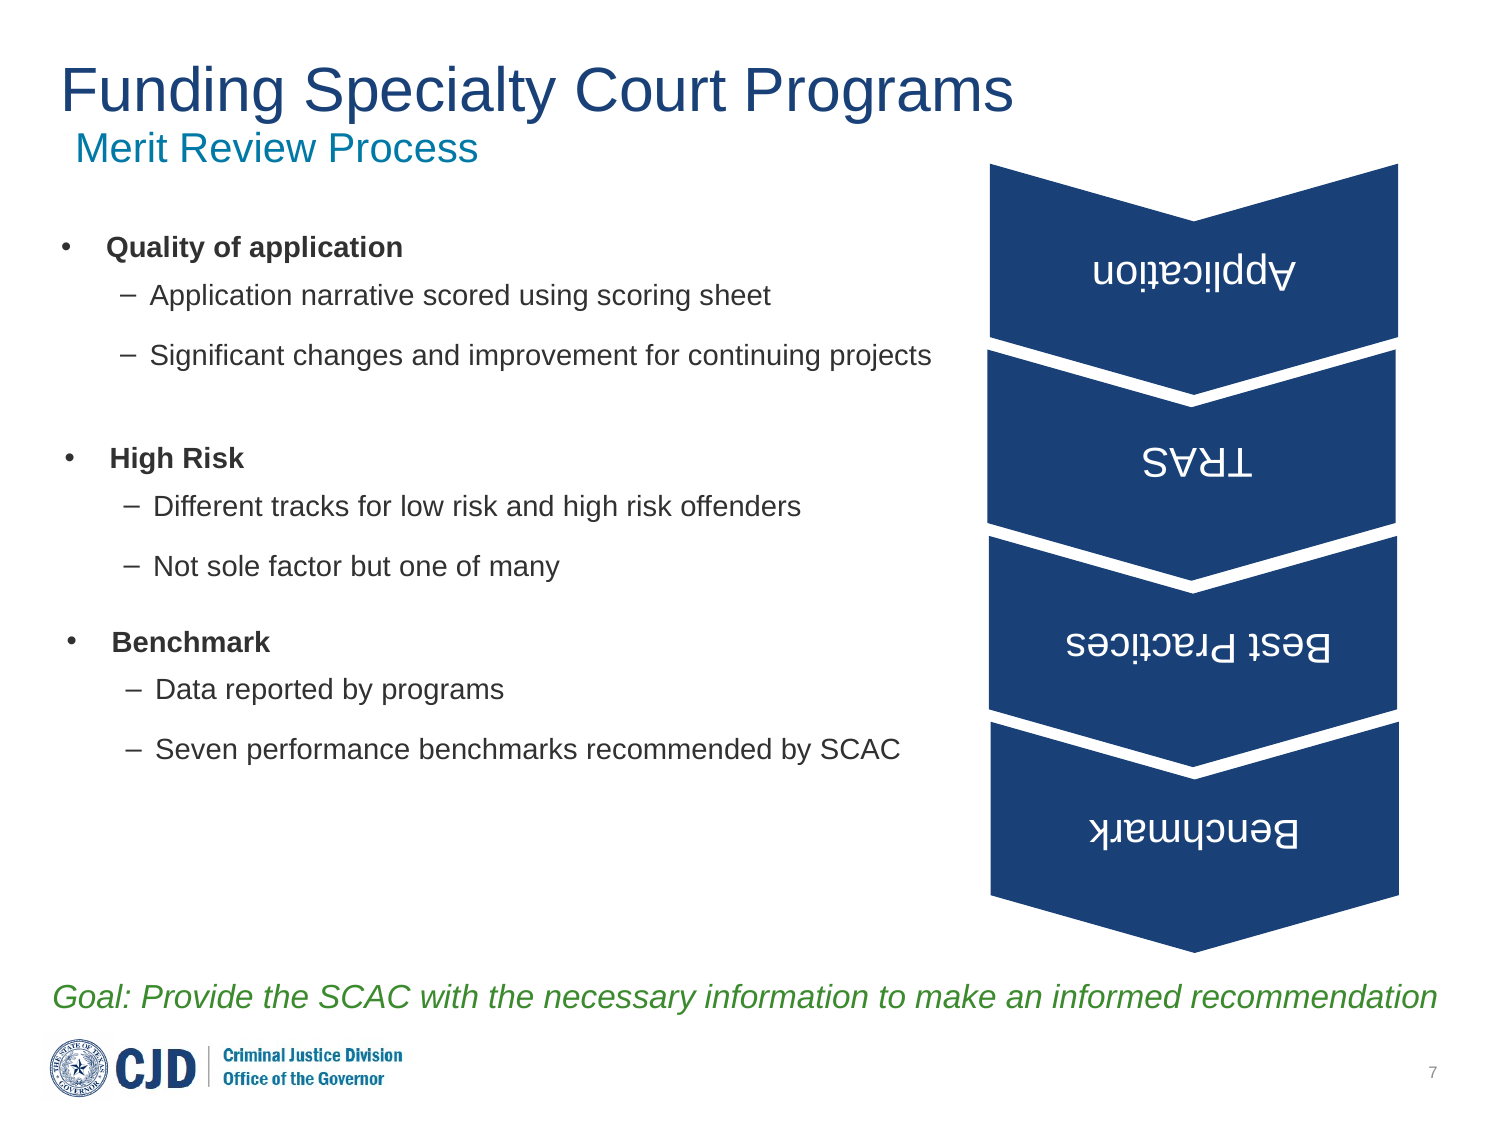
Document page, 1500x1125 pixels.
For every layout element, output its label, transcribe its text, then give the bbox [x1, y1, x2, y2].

slide_number 7 [1307, 1051, 1438, 1093]
text_box Goal: Provide the SCAC with the necessary information to make an informed recommendation [37, 967, 1500, 1023]
text_box TRAS [987, 349, 1396, 581]
title Funding Specialty Court Programs [60, 48, 1437, 126]
text_box Best Practices [988, 535, 1398, 768]
list Merit Review Process [75, 120, 1451, 280]
picture [114, 1038, 420, 1097]
text_box Application [989, 163, 1399, 395]
text_box Benchmark [990, 721, 1399, 953]
text_box High Risk Different tracks for low risk and high risk offenders Not sole factor but one of many [58, 433, 984, 648]
text_box Benchmark Data reported by programs Seven performance benchmarks recommended by SCAC [60, 617, 986, 772]
text_box Quality of application Application narrative scored using scoring sheet Significant changes and improvement for continuing projects [55, 222, 981, 377]
